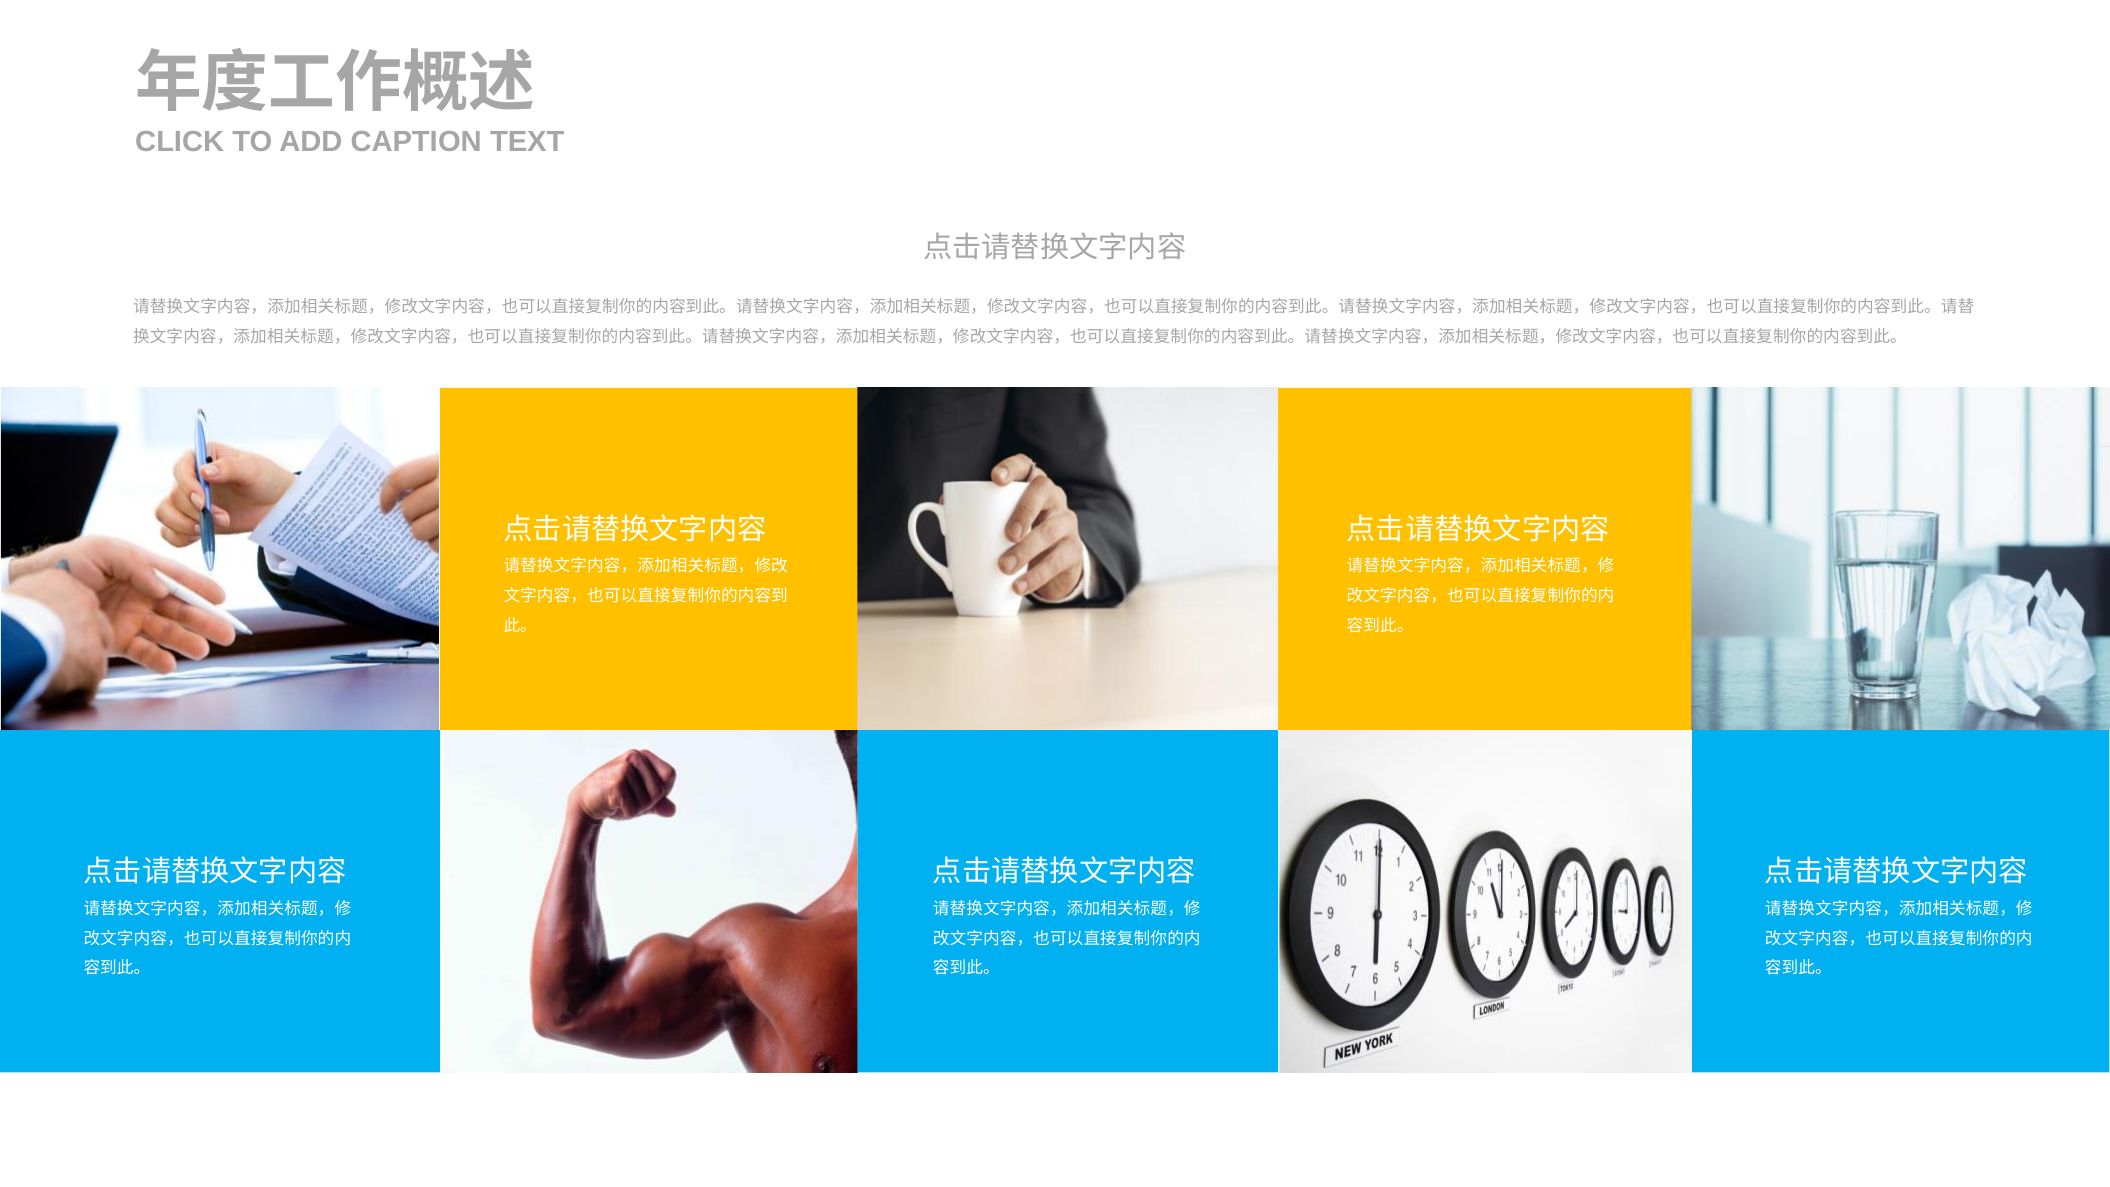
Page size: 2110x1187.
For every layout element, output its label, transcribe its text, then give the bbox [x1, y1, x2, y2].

text_box 点击请替换文字内容 请替换文字内容，添加相关标题，修改文字内容，也可以直接复制你的内容到此。 [1346, 510, 1625, 635]
text_box 点击请替换文字内容 [913, 228, 1196, 264]
text_box 请替换文字内容，添加相关标题，修改文字内容，也可以直接复制你的内容到此。请替换文字内容，添加相关标题，修改文字内容，也可以直接复制你的内容到此。请替换文字内容，添加相关标题，修改文字内容，也可以直接复制你的内容到此。请替换文字内容，添加相关标题，修改文字内容，也可以直接复制你的内容到此。请替换文字内容，添加相关标题，修改文字内容，也可以直接复制你的内容到此。请替换文字内容，添加相关标题，修改文字内容，也可以直接复制你的内容到此。 [133, 286, 1976, 347]
text_box 点击请替换文字内容 请替换文字内容，添加相关标题，修改文字内容，也可以直接复制你的内容到此。 [503, 510, 795, 635]
text_box [1690, 387, 2110, 731]
text_box [856, 387, 1279, 731]
text_box [440, 387, 856, 729]
text_box [439, 729, 859, 1073]
text_box [0, 387, 440, 731]
text_box 点击请替换文字内容 请替换文字内容，添加相关标题，修改文字内容，也可以直接复制你的内容到此。 [1764, 852, 2037, 978]
text_box [1279, 387, 1690, 729]
text_box CLICK TO ADD CAPTION TEXT [135, 122, 596, 158]
text_box [0, 731, 439, 1073]
text_box 点击请替换文字内容 请替换文字内容，添加相关标题，修改文字内容，也可以直接复制你的内容到此。 [83, 852, 356, 978]
text_box [1693, 731, 2110, 1073]
text_box 年度工作概述 [135, 38, 596, 119]
text_box 点击请替换文字内容 请替换文字内容，添加相关标题，修改文字内容，也可以直接复制你的内容到此。 [932, 852, 1203, 978]
text_box [859, 731, 1278, 1073]
text_box [1278, 729, 1693, 1073]
